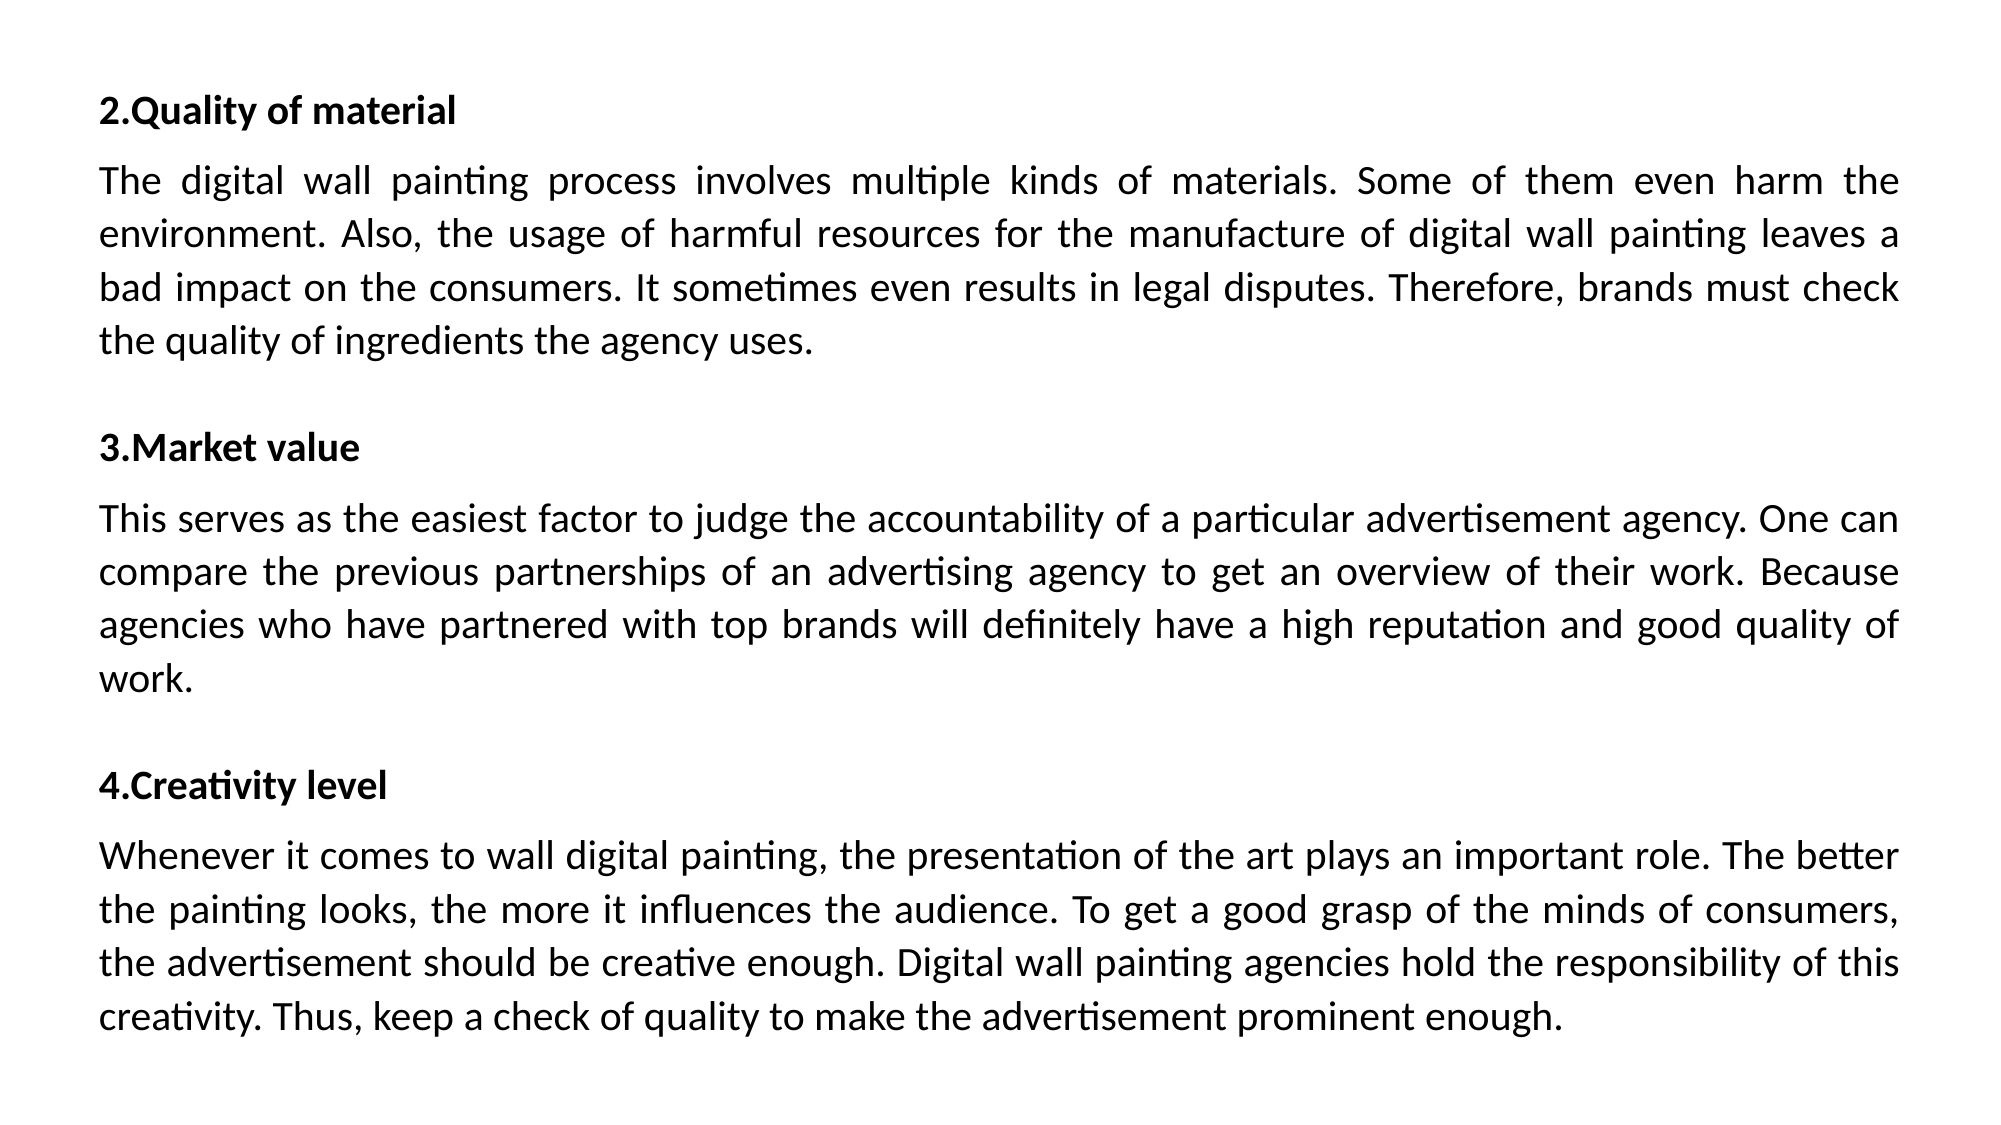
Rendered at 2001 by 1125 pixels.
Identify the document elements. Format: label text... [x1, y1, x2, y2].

text_box 2.Quality of material The digital wall painting process involves multiple kinds of materials. Some of them even harm the environment. Also, the usage of harmful resources for the manufacture of digital wall painting leaves a bad impact on the consumers. It sometimes even results in legal disputes. Therefore, brands must check the quality of ingredients the agency uses. 3.Market value This serves as the easiest factor to judge the accountability of a particular advertisement agency. One can compare the previous partnerships of an advertising agency to get an overview of their work. Because agencies who have partnered with top brands will definitely have a high reputation and good quality of work. 4.Creativity level Whenever it comes to wall digital painting, the presentation of the art plays an important role. The better the painting looks, the more it influences the audience. To get a good grasp of the minds of consumers, the advertisement should be creative enough. Digital wall painting agencies hold the responsibility of this creativity. Thus, keep a check of quality to make the advertisement prominent enough. [84, 71, 1916, 1046]
